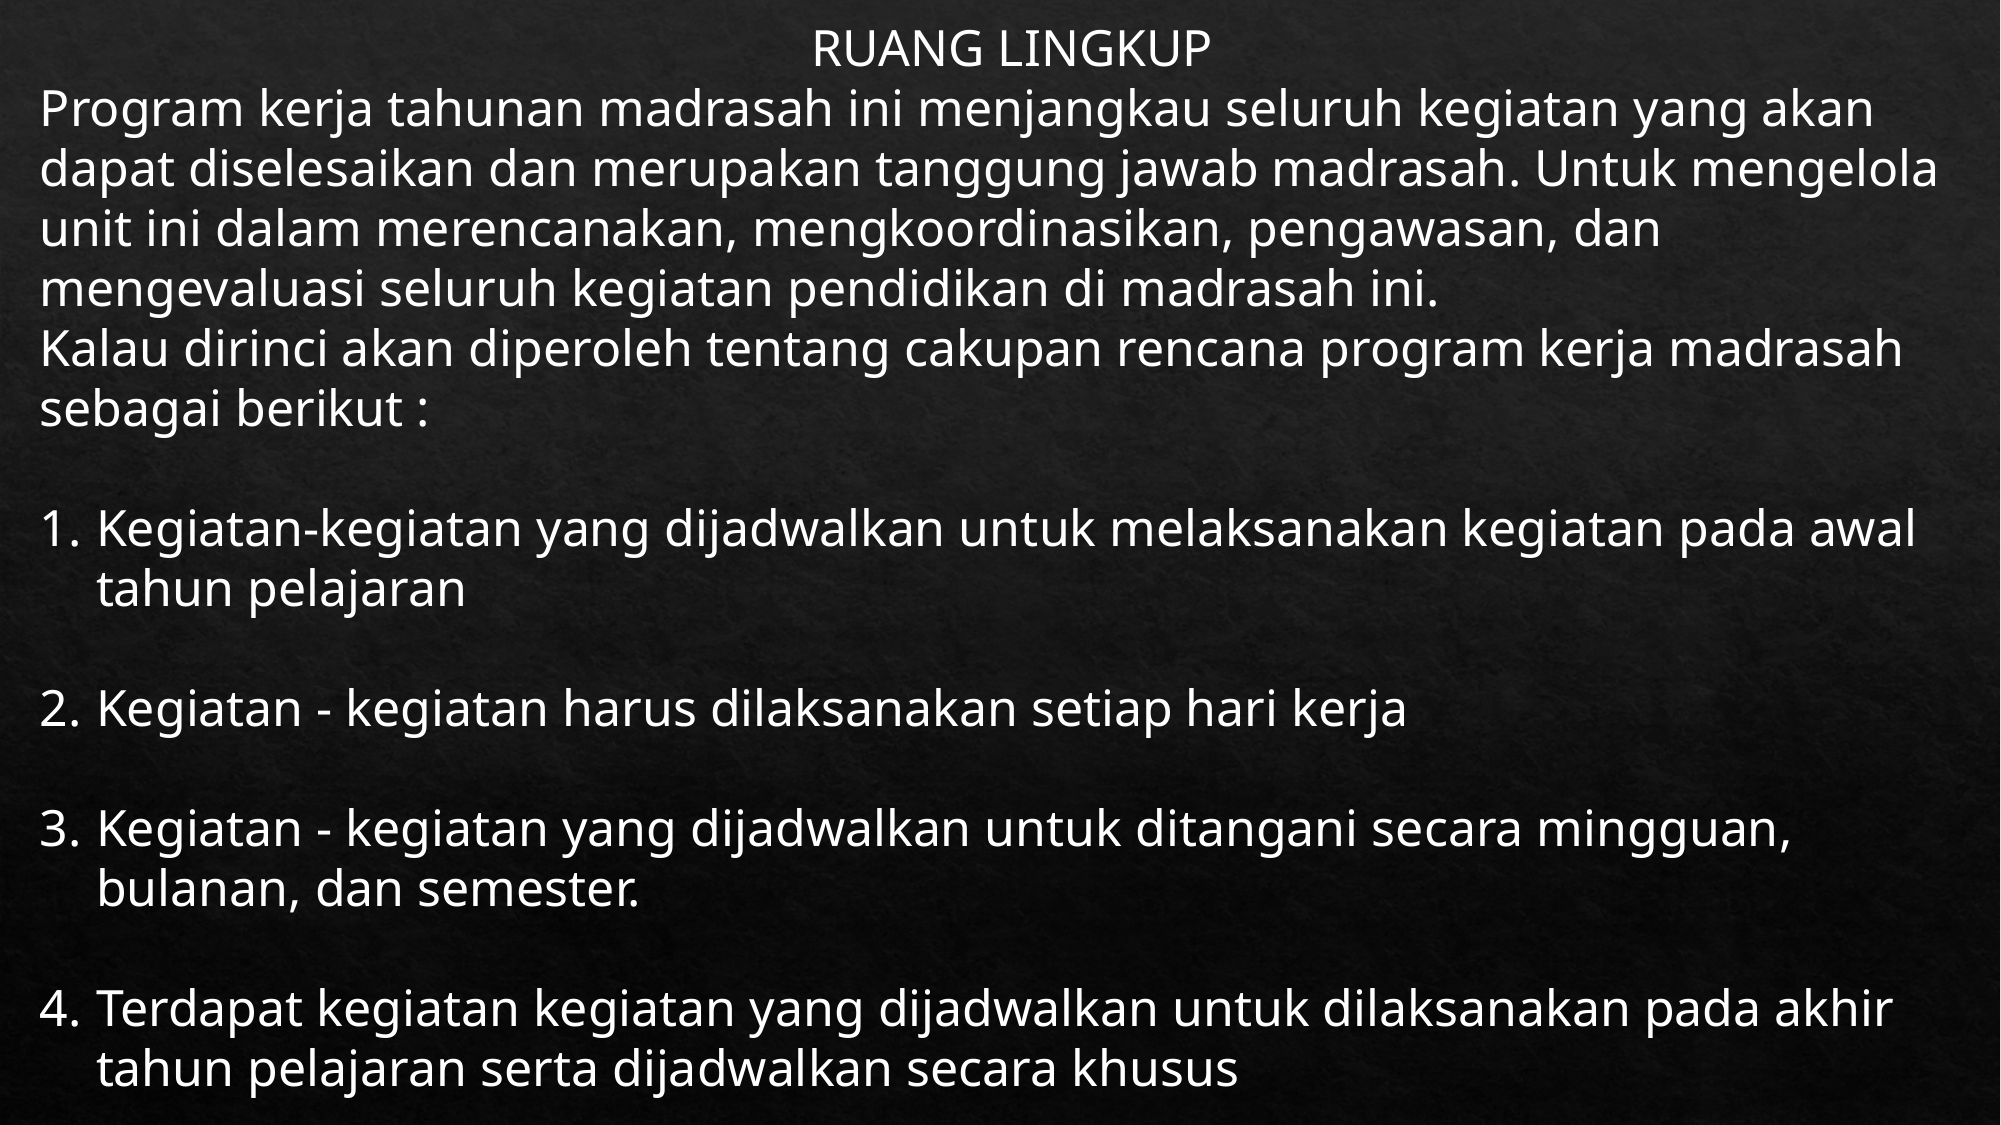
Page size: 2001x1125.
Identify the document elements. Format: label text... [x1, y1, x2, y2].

text_box RUANG LINGKUP Program kerja tahunan madrasah ini menjangkau seluruh kegiatan yang akan dapat diselesaikan dan merupakan tanggung jawab madrasah. Untuk mengelola unit ini dalam merencanakan, mengkoordinasikan, pengawasan, dan mengevaluasi seluruh kegiatan pendidikan di madrasah ini. Kalau dirinci akan diperoleh tentang cakupan rencana program kerja madrasah sebagai berikut : Kegiatan-kegiatan yang dijadwalkan untuk melaksanakan kegiatan pada awal tahun pelajaran Kegiatan - kegiatan harus dilaksanakan setiap hari kerja Kegiatan - kegiatan yang dijadwalkan untuk ditangani secara mingguan, bulanan, dan semester. Terdapat kegiatan kegiatan yang dijadwalkan untuk dilaksanakan pada akhir tahun pelajaran serta dijadwalkan secara khusus [24, 9, 2000, 1105]
